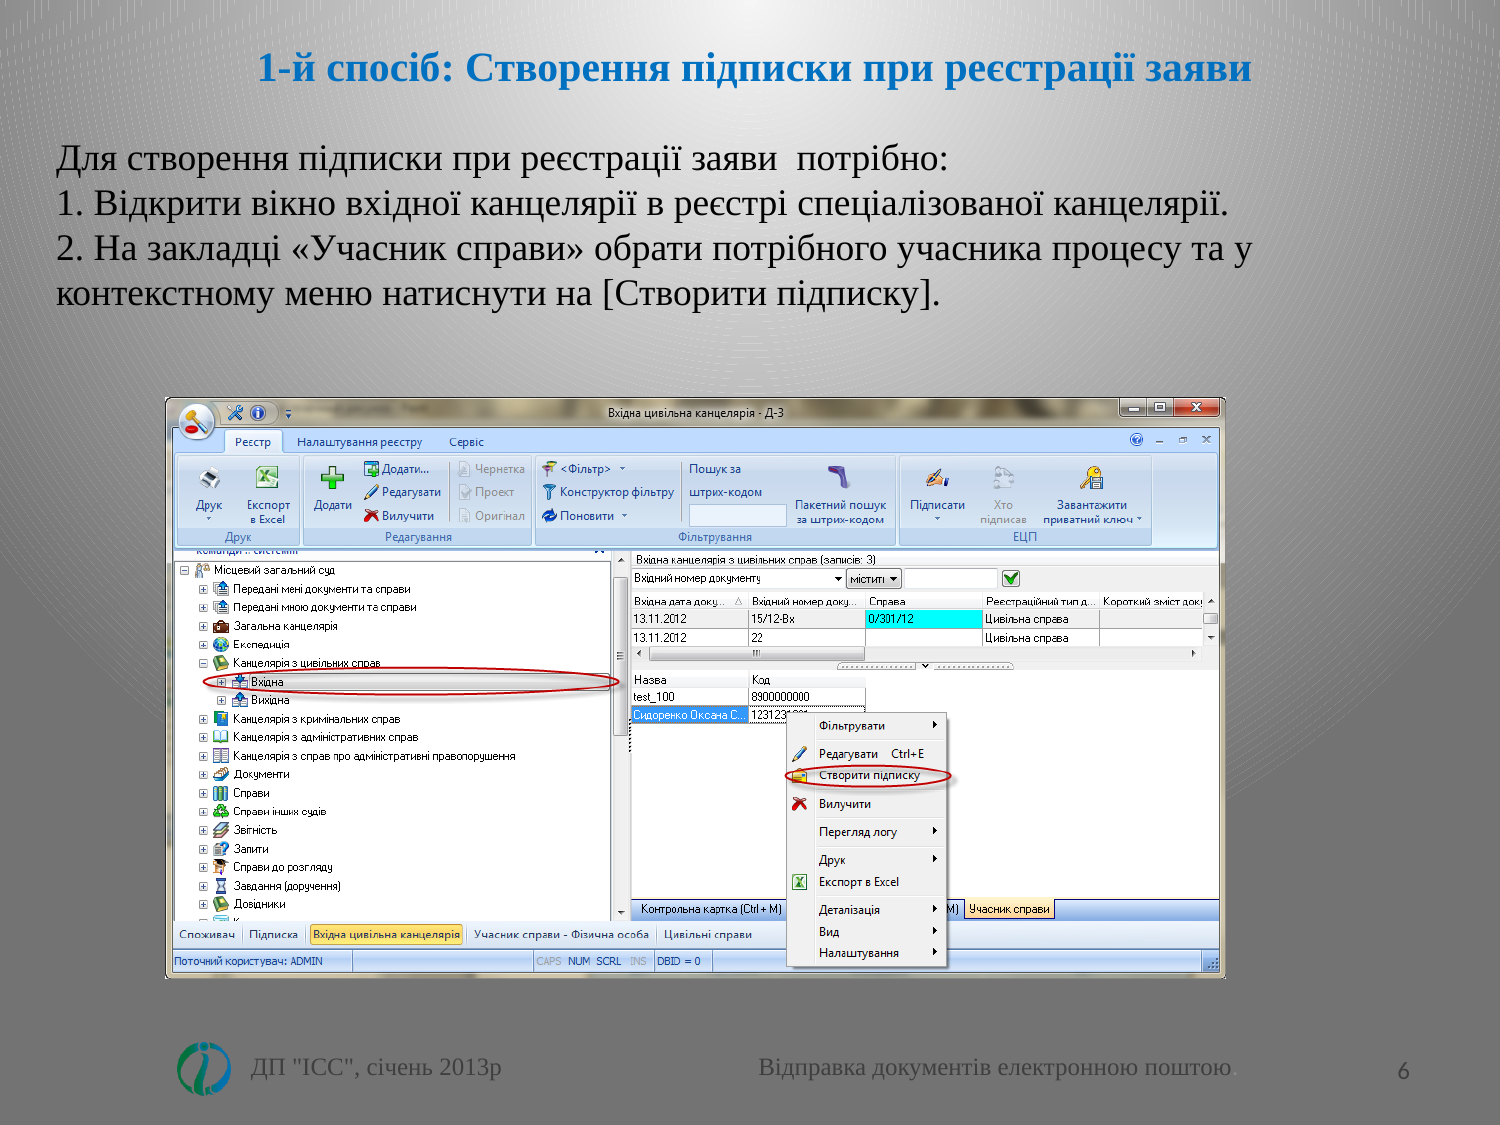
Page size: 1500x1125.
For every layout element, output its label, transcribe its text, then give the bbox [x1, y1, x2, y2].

text_box Для створення підписки при реєстрації заяви потрібно: 1. Відкрити вікно вхідної канцелярії в реєстрі спеціалізованої канцелярії. 2. На закладці «Учасник справи» обрати потрібного учасника процесу та у контекстному меню натиснути на [Створити підписку]. [41, 125, 1445, 411]
slide_number 6 [1294, 1042, 1425, 1096]
picture [165, 396, 1226, 979]
title 1-й спосіб: Створення підписки при реєстрації заяви [79, 19, 1430, 112]
footer ДП "ІСС", січень 2013р Відправка документів електронною поштою. [170, 1035, 1294, 1096]
picture [172, 1041, 237, 1096]
